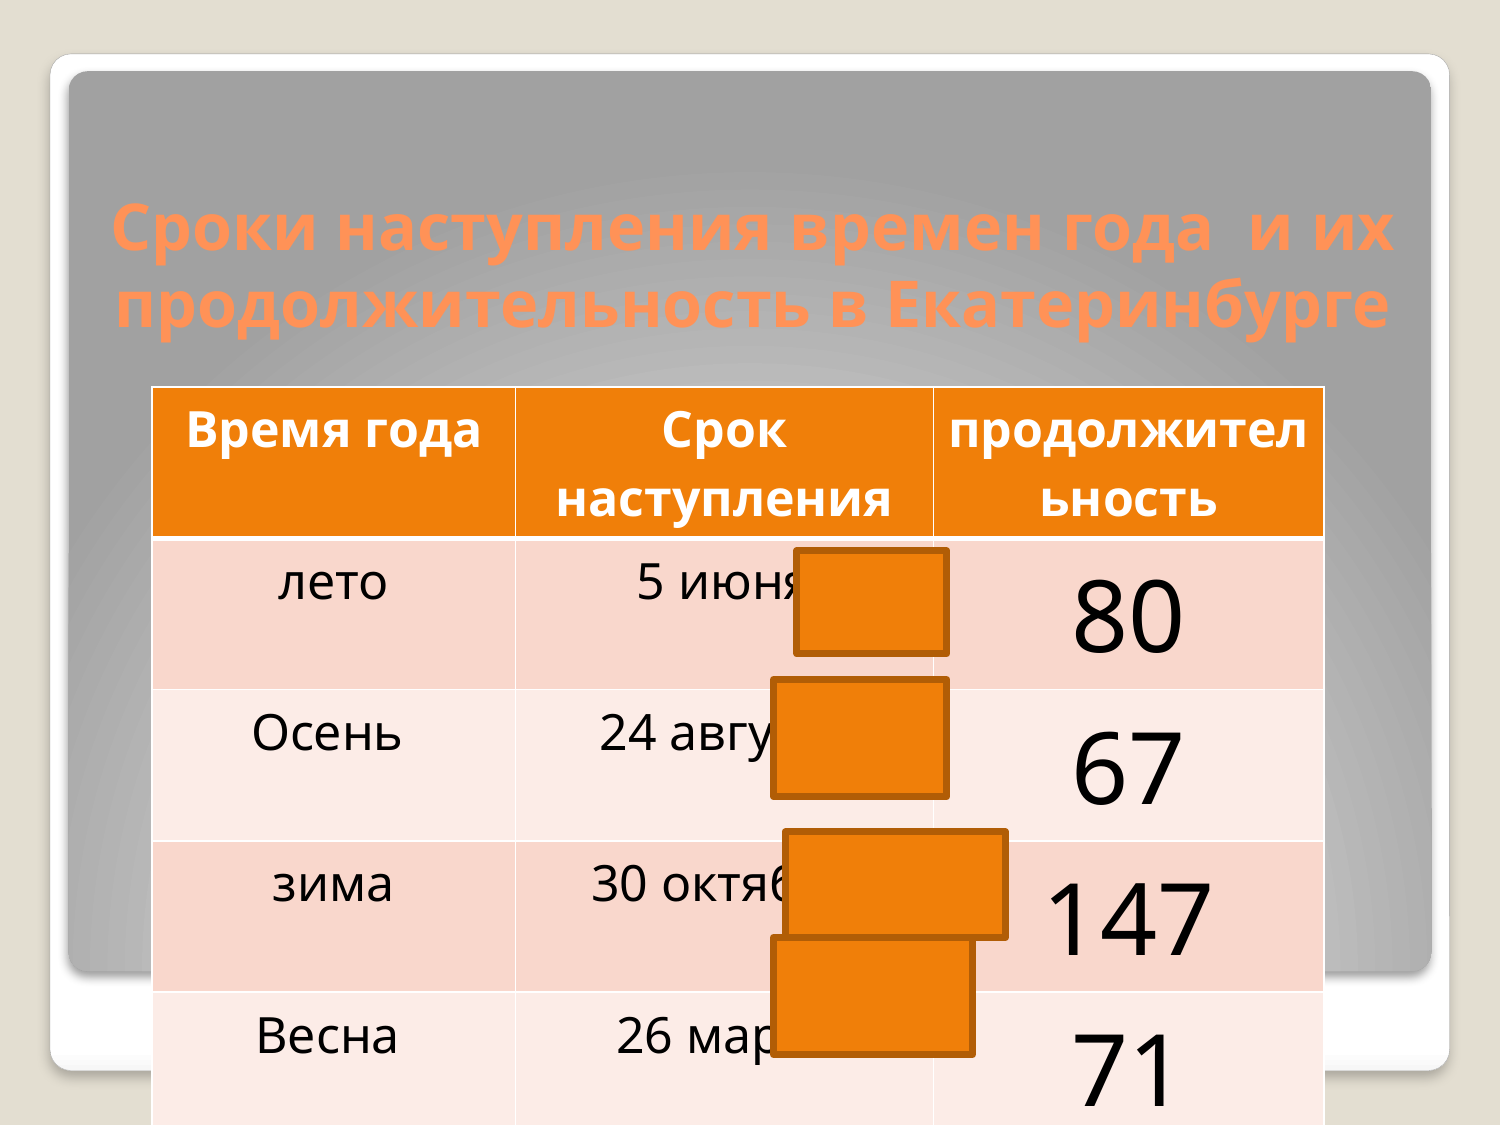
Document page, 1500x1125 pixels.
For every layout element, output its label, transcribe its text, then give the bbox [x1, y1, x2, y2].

table_cell 71 [934, 993, 1323, 1125]
table_cell лето [153, 541, 515, 689]
table_cell 24 августа [516, 690, 933, 840]
table_cell 147 [976, 842, 1323, 991]
table_cell 26 марта [516, 993, 933, 1125]
table_cell 30 октября [516, 842, 782, 991]
title Сроки наступления времен года и их продолжительность в Екатеринбурге [82, 175, 1425, 349]
text_box [770, 934, 976, 1058]
text_box [770, 676, 950, 800]
table_header Срок наступления [516, 388, 933, 536]
text_box [782, 828, 1009, 941]
text_box [793, 547, 950, 657]
table_header Время года [153, 388, 515, 536]
table_header продолжительность [934, 388, 1323, 536]
table_cell 80 [934, 541, 1323, 689]
table_cell Осень [153, 690, 515, 840]
table_cell 67 [934, 690, 1323, 840]
table_cell Весна [153, 993, 515, 1125]
table_cell зима [153, 842, 515, 991]
table_cell 5 июня [516, 541, 933, 689]
